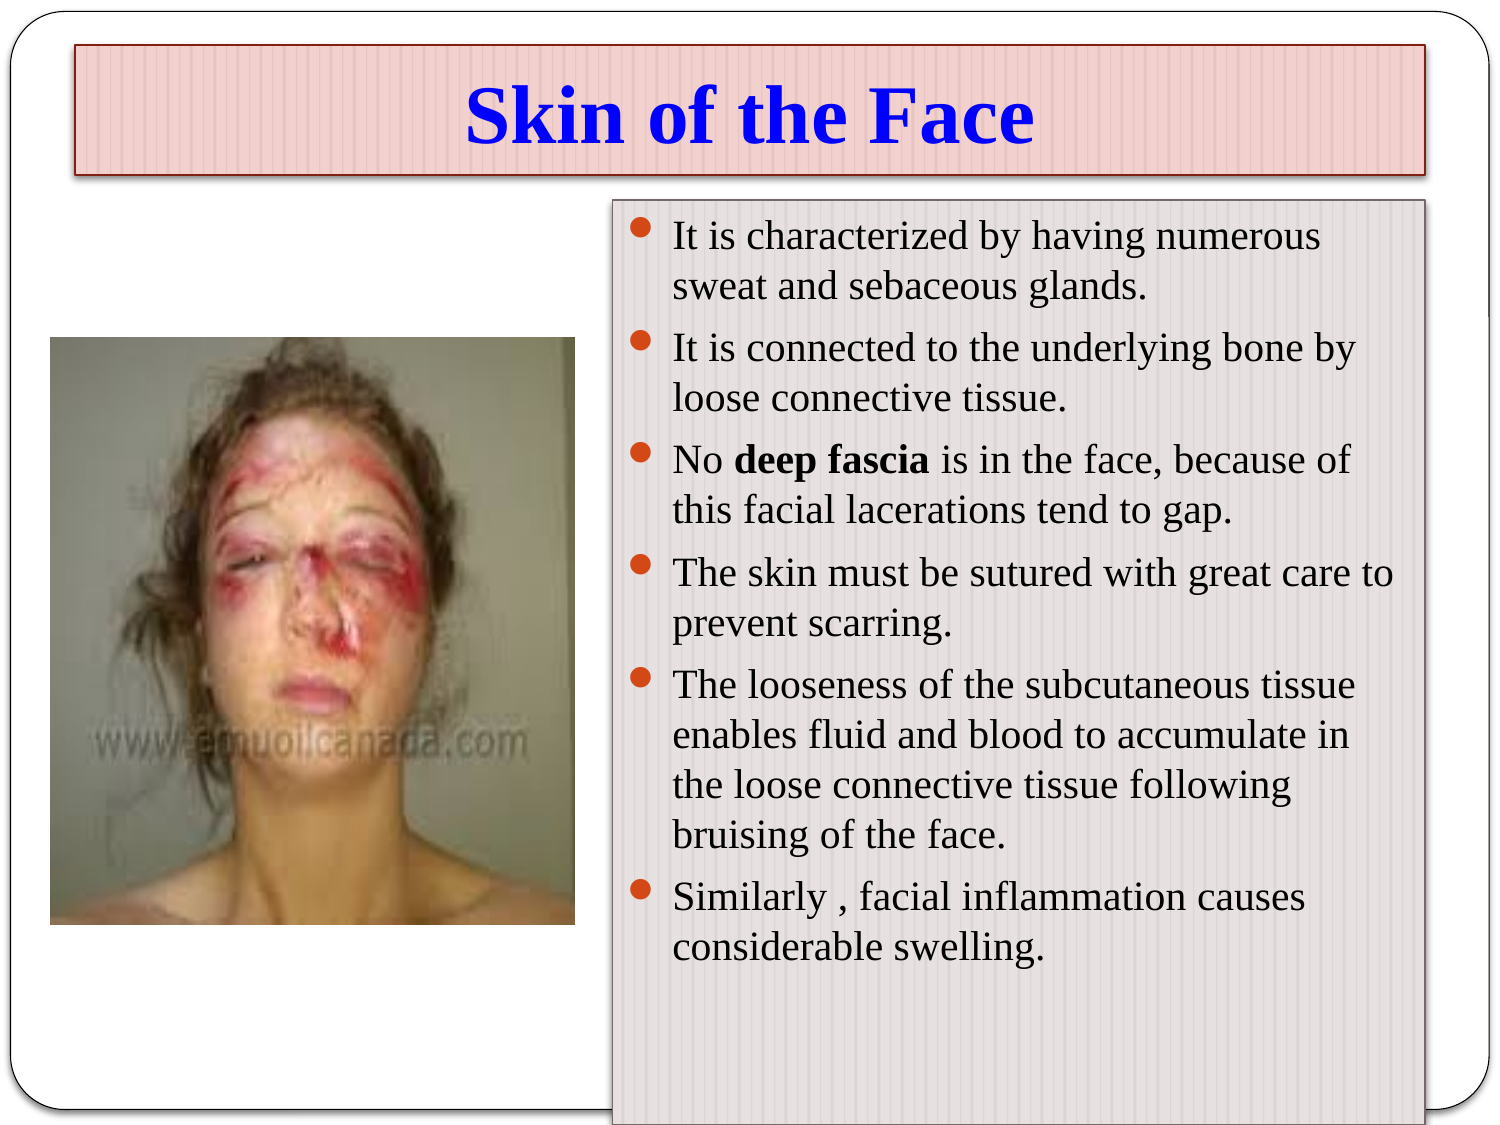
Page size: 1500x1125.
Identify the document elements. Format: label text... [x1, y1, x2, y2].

list It is characterized by having numerous sweat and sebaceous glands. It is connected to the underlying bone by loose connective tissue. No deep fascia is in the face, because of this facial lacerations tend to gap. The skin must be sutured with great care to prevent scarring. The looseness of the subcutaneous tissue enables fluid and blood to accumulate in the loose connective tissue following bruising of the face. Similarly , facial inflammation causes considerable swelling. [612, 199, 1426, 1125]
title Skin of the Face [74, 44, 1426, 176]
picture [49, 337, 576, 926]
